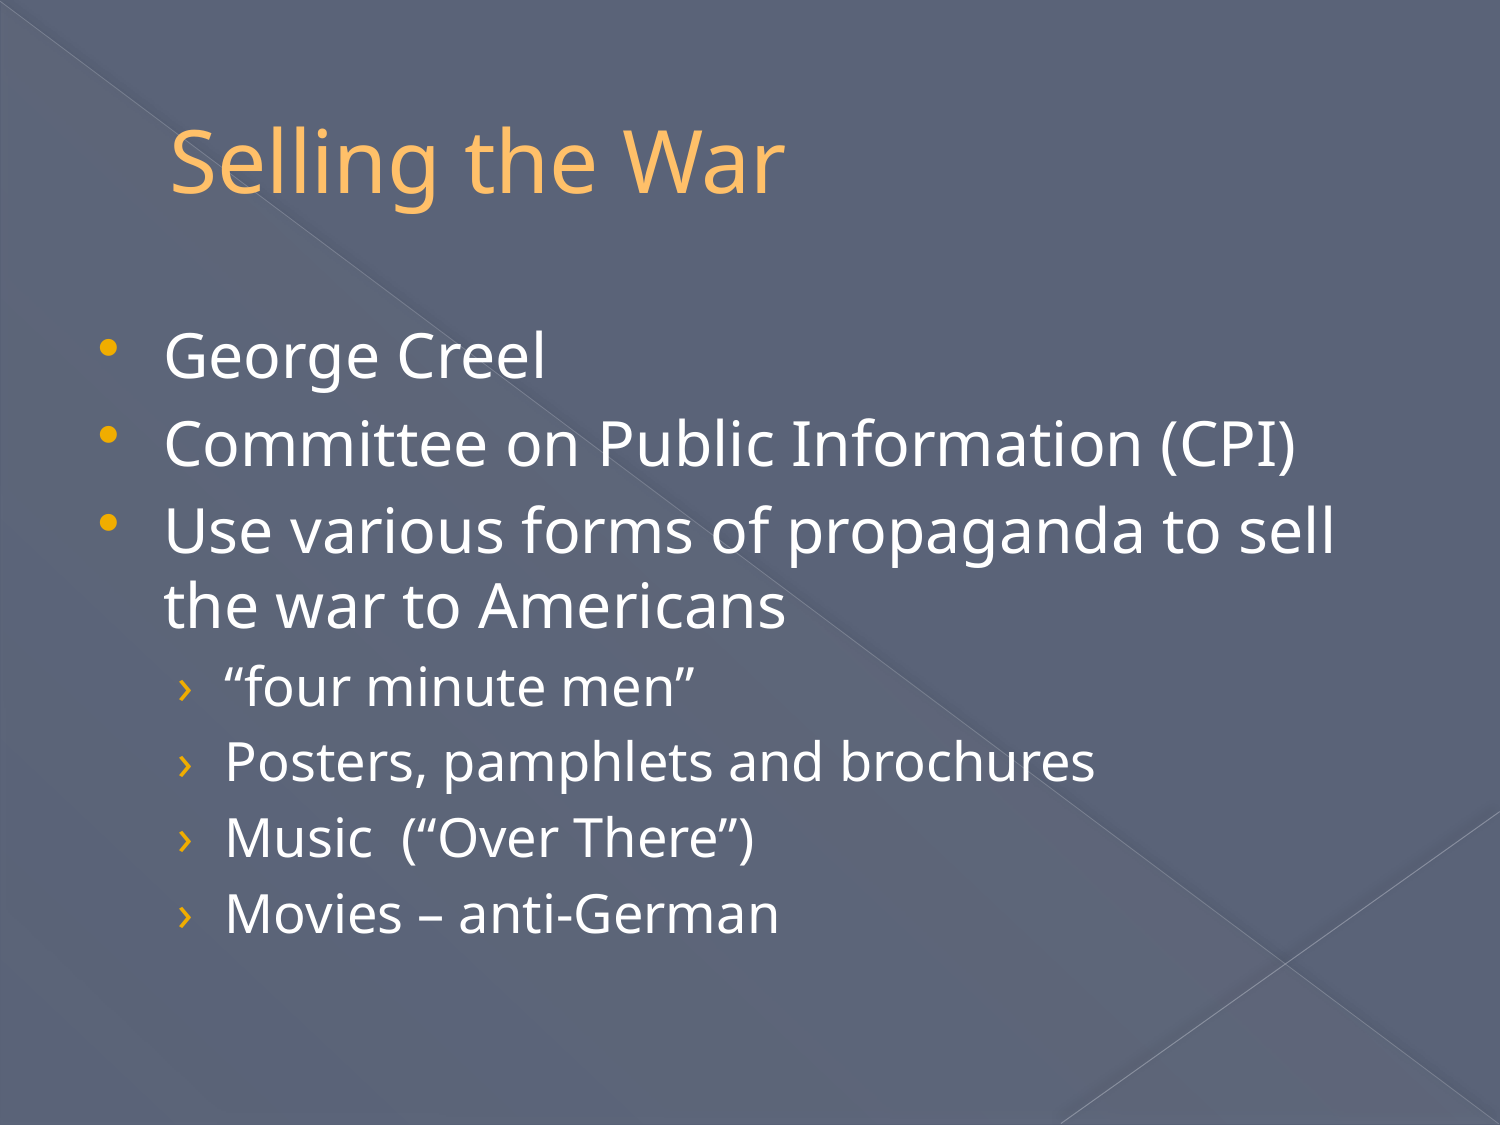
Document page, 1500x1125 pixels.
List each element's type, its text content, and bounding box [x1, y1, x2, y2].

title Selling the War [75, 43, 1425, 274]
list George Creel Committee on Public Information (CPI) Use various forms of propaganda to sell the war to Americans “four minute men” Posters, pamphlets and brochures Music (“Over There”) Movies – anti-German [75, 308, 1425, 1059]
